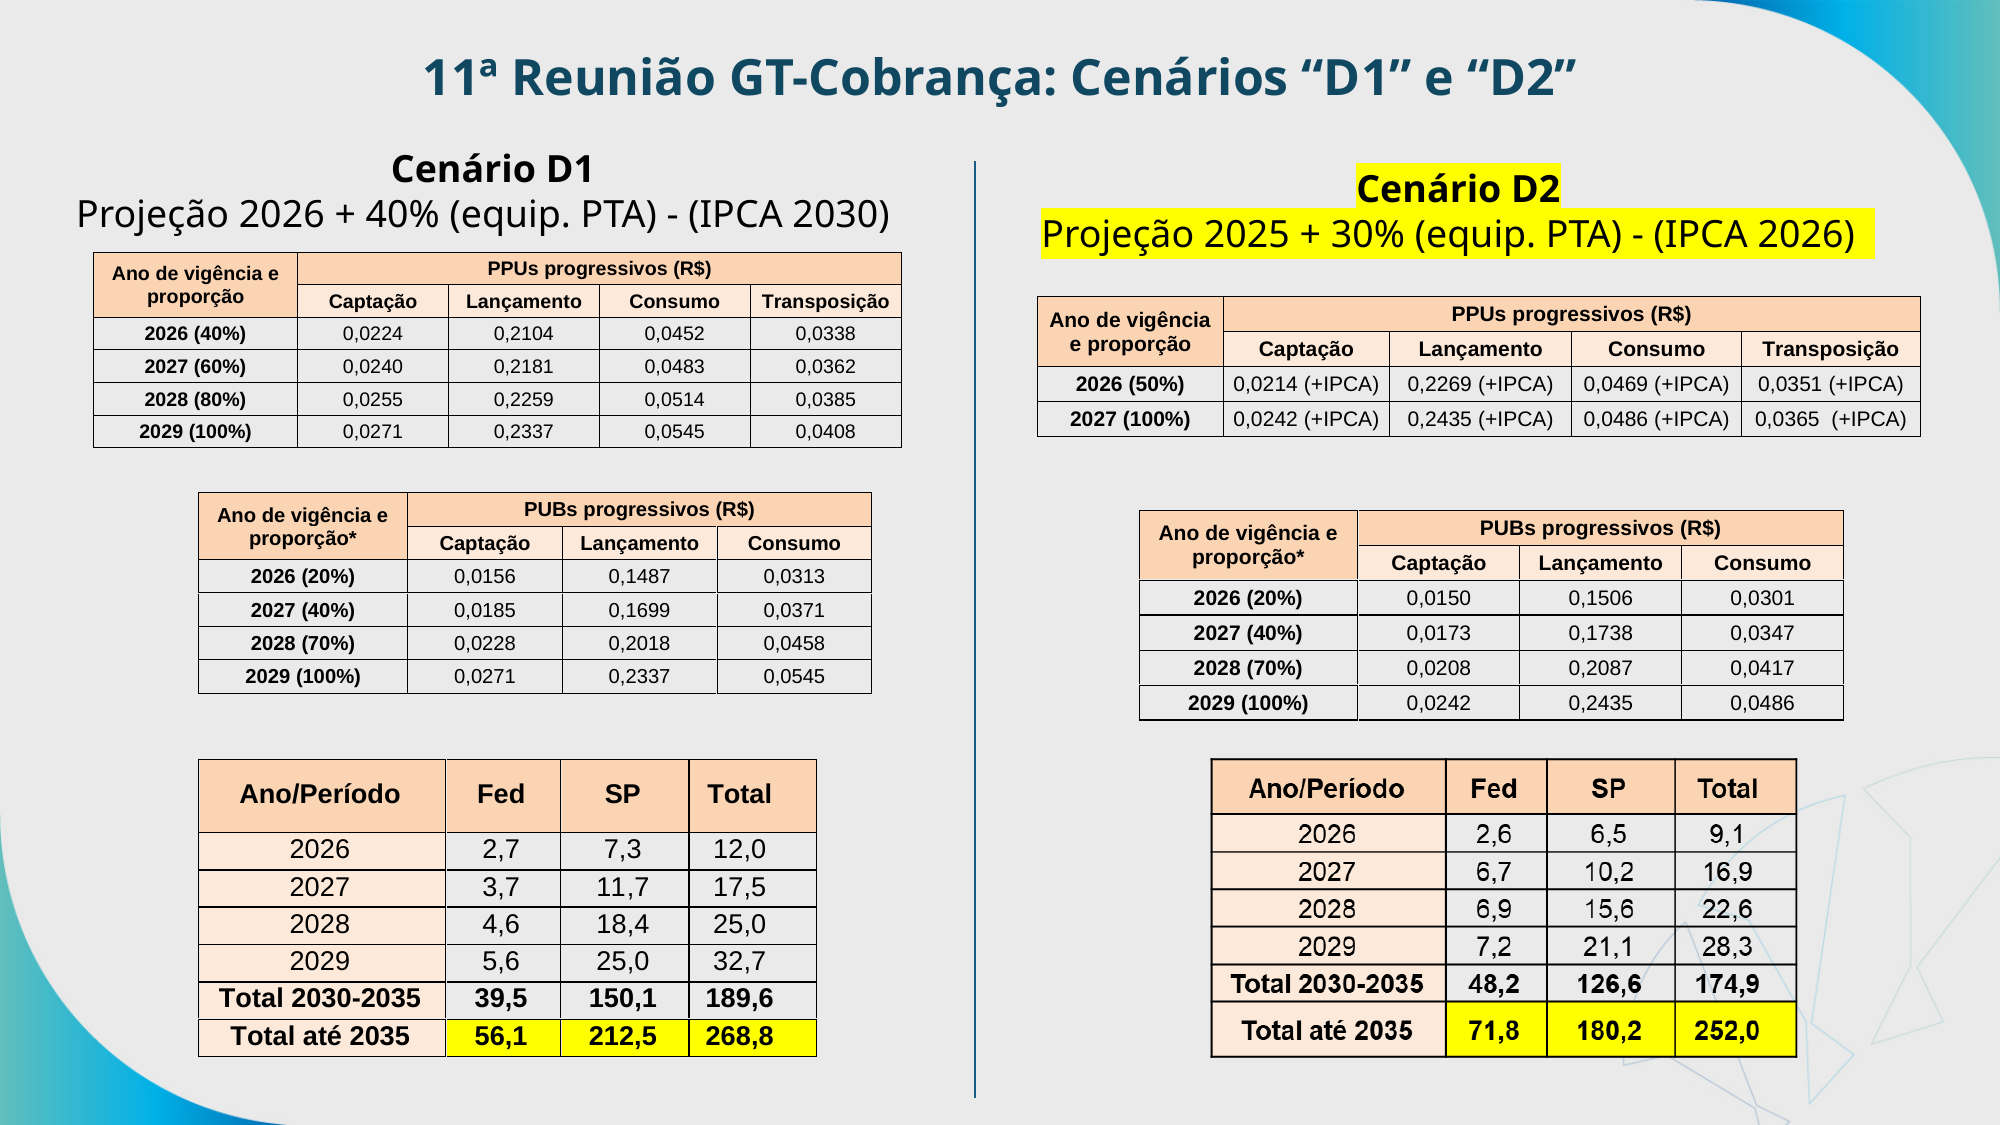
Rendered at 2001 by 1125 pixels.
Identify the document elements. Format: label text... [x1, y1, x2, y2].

text_box Cenário D1 Projeção 2026 + 40% (equip. PTA) - (IPCA 2030) [22, 137, 964, 243]
text_box Cenário D2 Projeção 2025 + 30% (equip. PTA) - (IPCA 2026) [1021, 157, 1896, 263]
picture [0, 0, 2000, 1125]
text_box 11ª Reunião GT-Cobrança: Cenários “D1” e “D2” [389, 37, 1611, 113]
